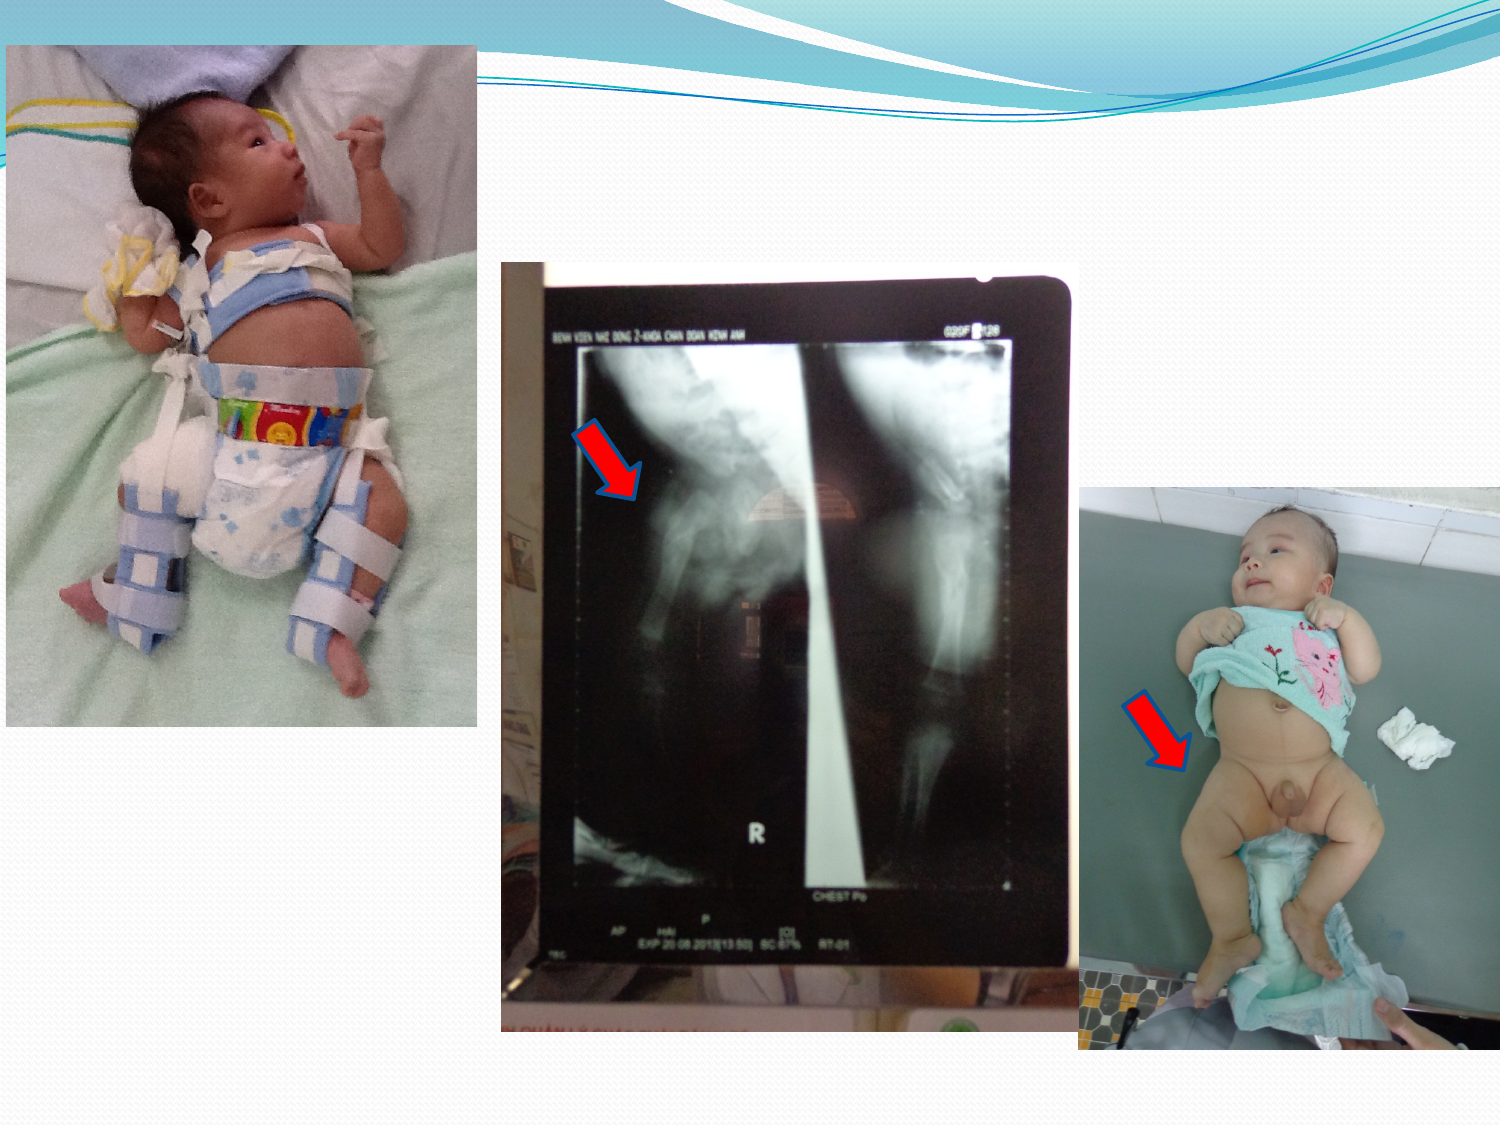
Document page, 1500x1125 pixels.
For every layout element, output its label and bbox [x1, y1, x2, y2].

picture [1077, 487, 1500, 1051]
picture [501, 262, 1079, 1032]
picture [5, 44, 478, 727]
